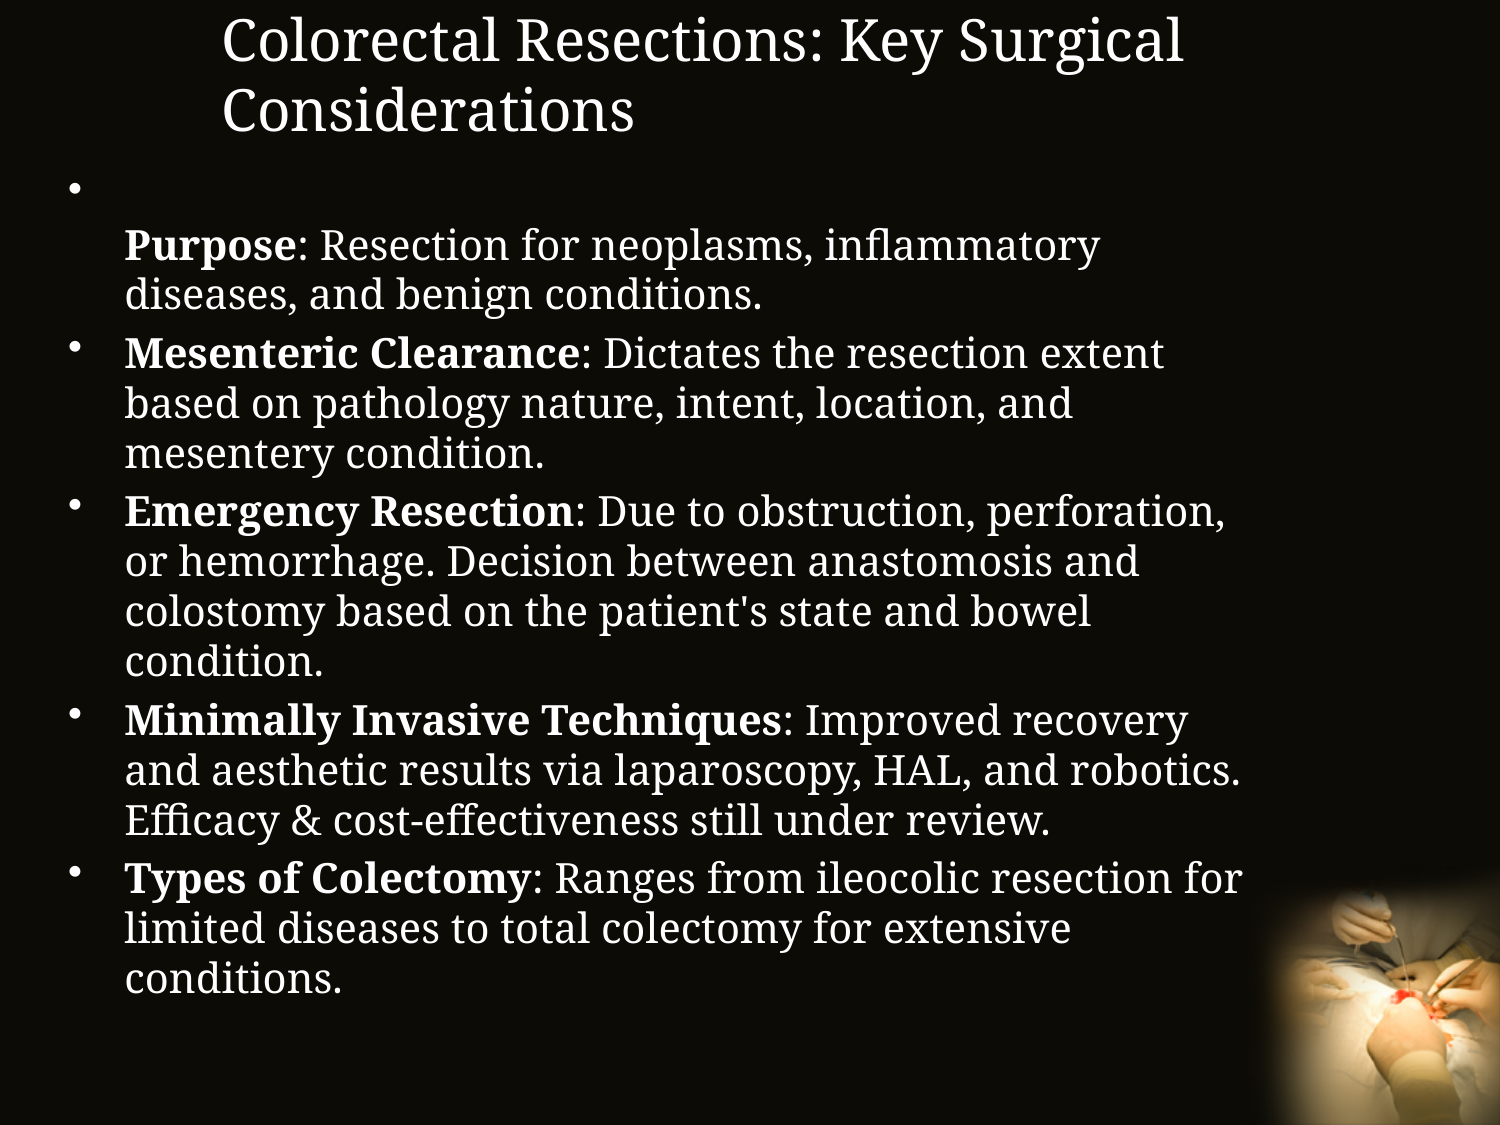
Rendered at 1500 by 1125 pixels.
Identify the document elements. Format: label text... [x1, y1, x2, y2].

list Purpose: Resection for neoplasms, inflammatory diseases, and benign conditions. Mesenteric Clearance: Dictates the resection extent based on pathology nature, intent, location, and mesentery condition. Emergency Resection: Due to obstruction, perforation, or hemorrhage. Decision between anastomosis and colostomy based on the patient's state and bowel condition. Minimally Invasive Techniques: Improved recovery and aesthetic results via laparoscopy, HAL, and robotics. Efficacy & cost-effectiveness still under review. Types of Colectomy: Ranges from ileocolic resection for limited diseases to total colectomy for extensive conditions. [52, 160, 1282, 1036]
picture [0, 0, 1500, 1125]
title Colorectal Resections: Key Surgical Considerations [206, 30, 1377, 115]
